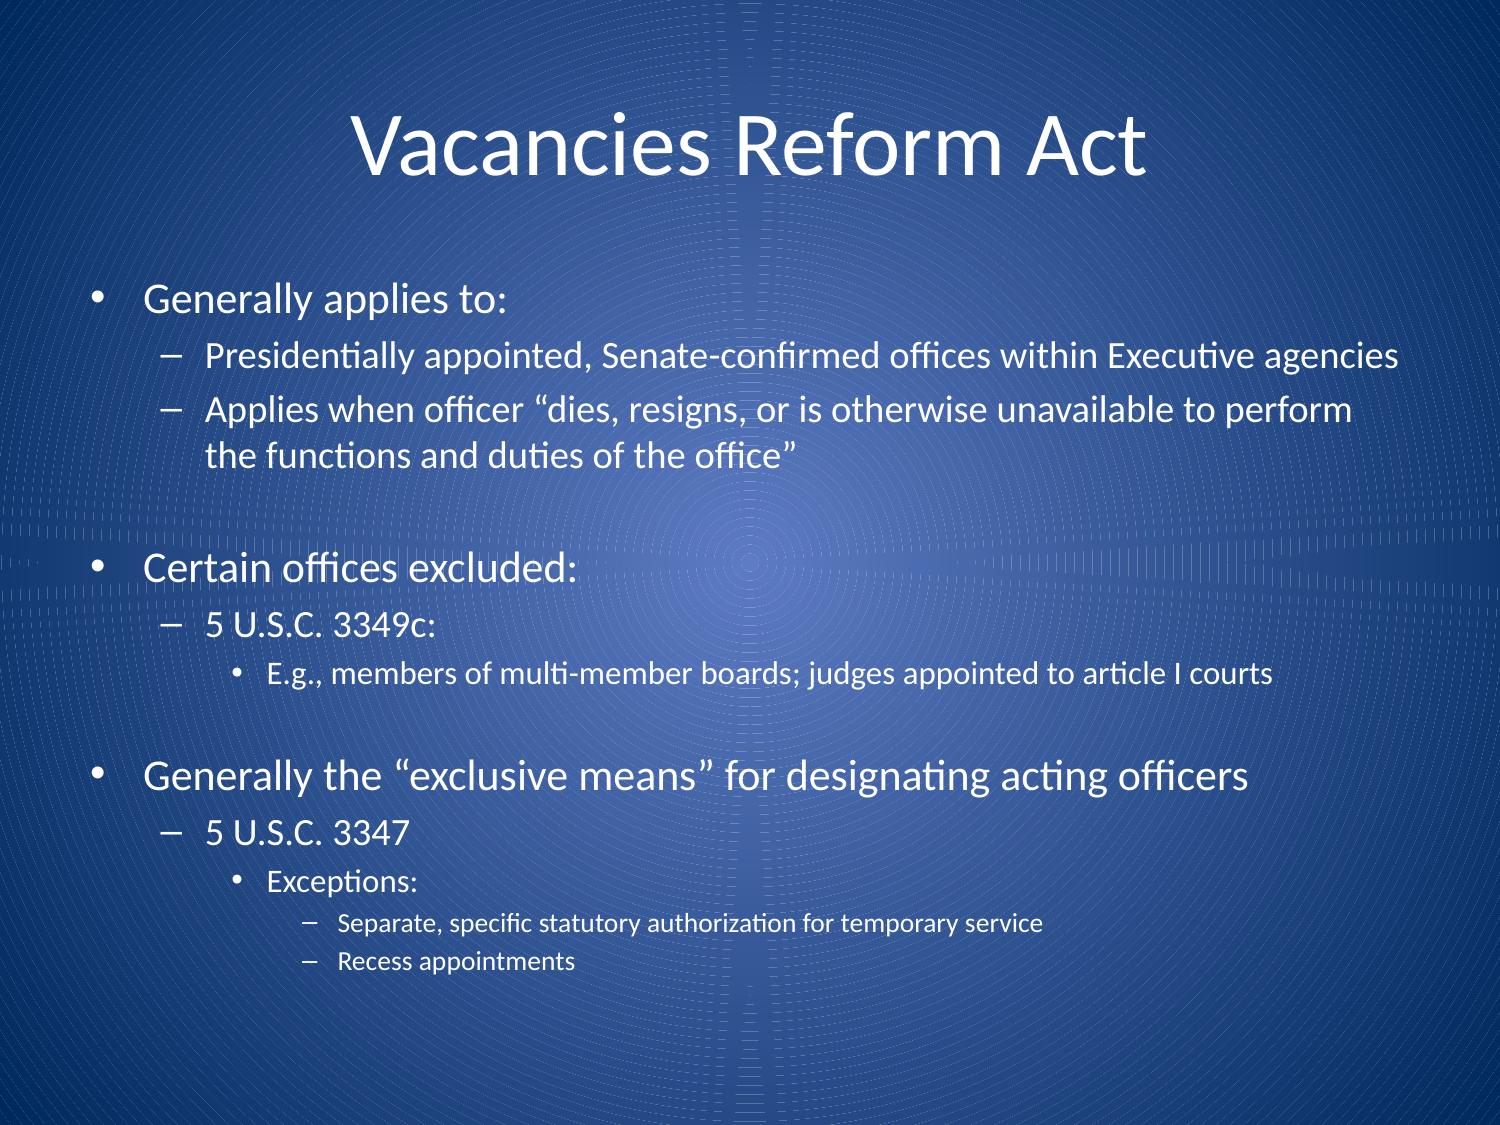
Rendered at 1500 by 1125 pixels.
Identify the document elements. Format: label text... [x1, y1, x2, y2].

list Generally applies to: Presidentially appointed, Senate-confirmed offices within Executive agencies Applies when officer “dies, resigns, or is otherwise unavailable to perform the functions and duties of the office” Certain offices excluded: 5 U.S.C. 3349c: E.g., members of multi-member boards; judges appointed to article I courts Generally the “exclusive means” for designating acting officers 5 U.S.C. 3347 Exceptions: Separate, specific statutory authorization for temporary service Recess appointments [75, 262, 1425, 1005]
title Vacancies Reform Act [75, 45, 1425, 233]
